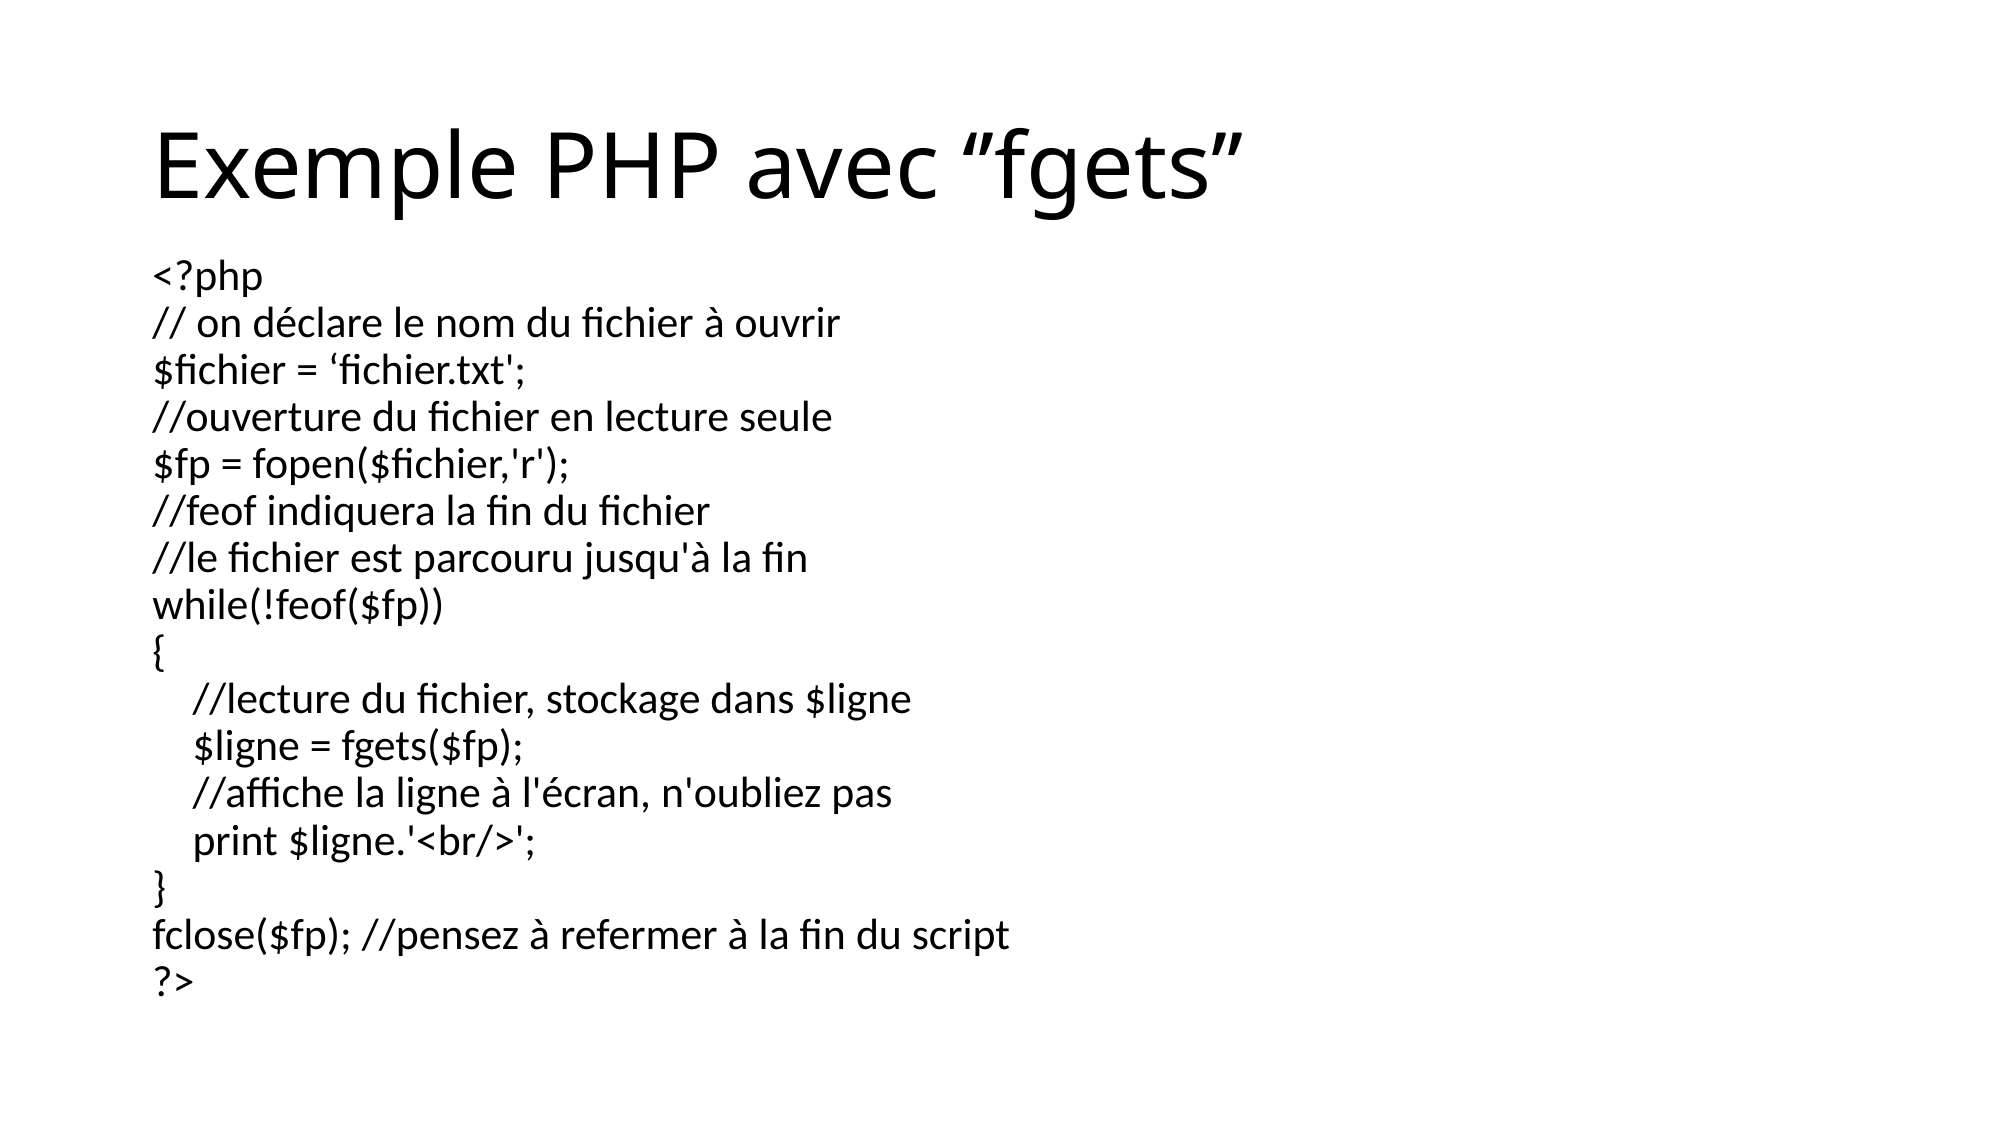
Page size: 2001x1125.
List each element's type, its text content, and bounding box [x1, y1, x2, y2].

title Exemple PHP avec ‘’fgets’’ [137, 59, 1863, 245]
list <?php // on déclare le nom du fichier à ouvrir $fichier = ‘fichier.txt'; //ouverture du fichier en lecture seule $fp = fopen($fichier,'r'); //feof indiquera la fin du fichier //le fichier est parcouru jusqu'à la fin while(!feof($fp)) { //lecture du fichier, stockage dans $ligne $ligne = fgets($fp); //affiche la ligne à l'écran, n'oubliez pas print $ligne.'<br/>'; } fclose($fp); //pensez à refermer à la fin du script ?> [137, 245, 1863, 1014]
